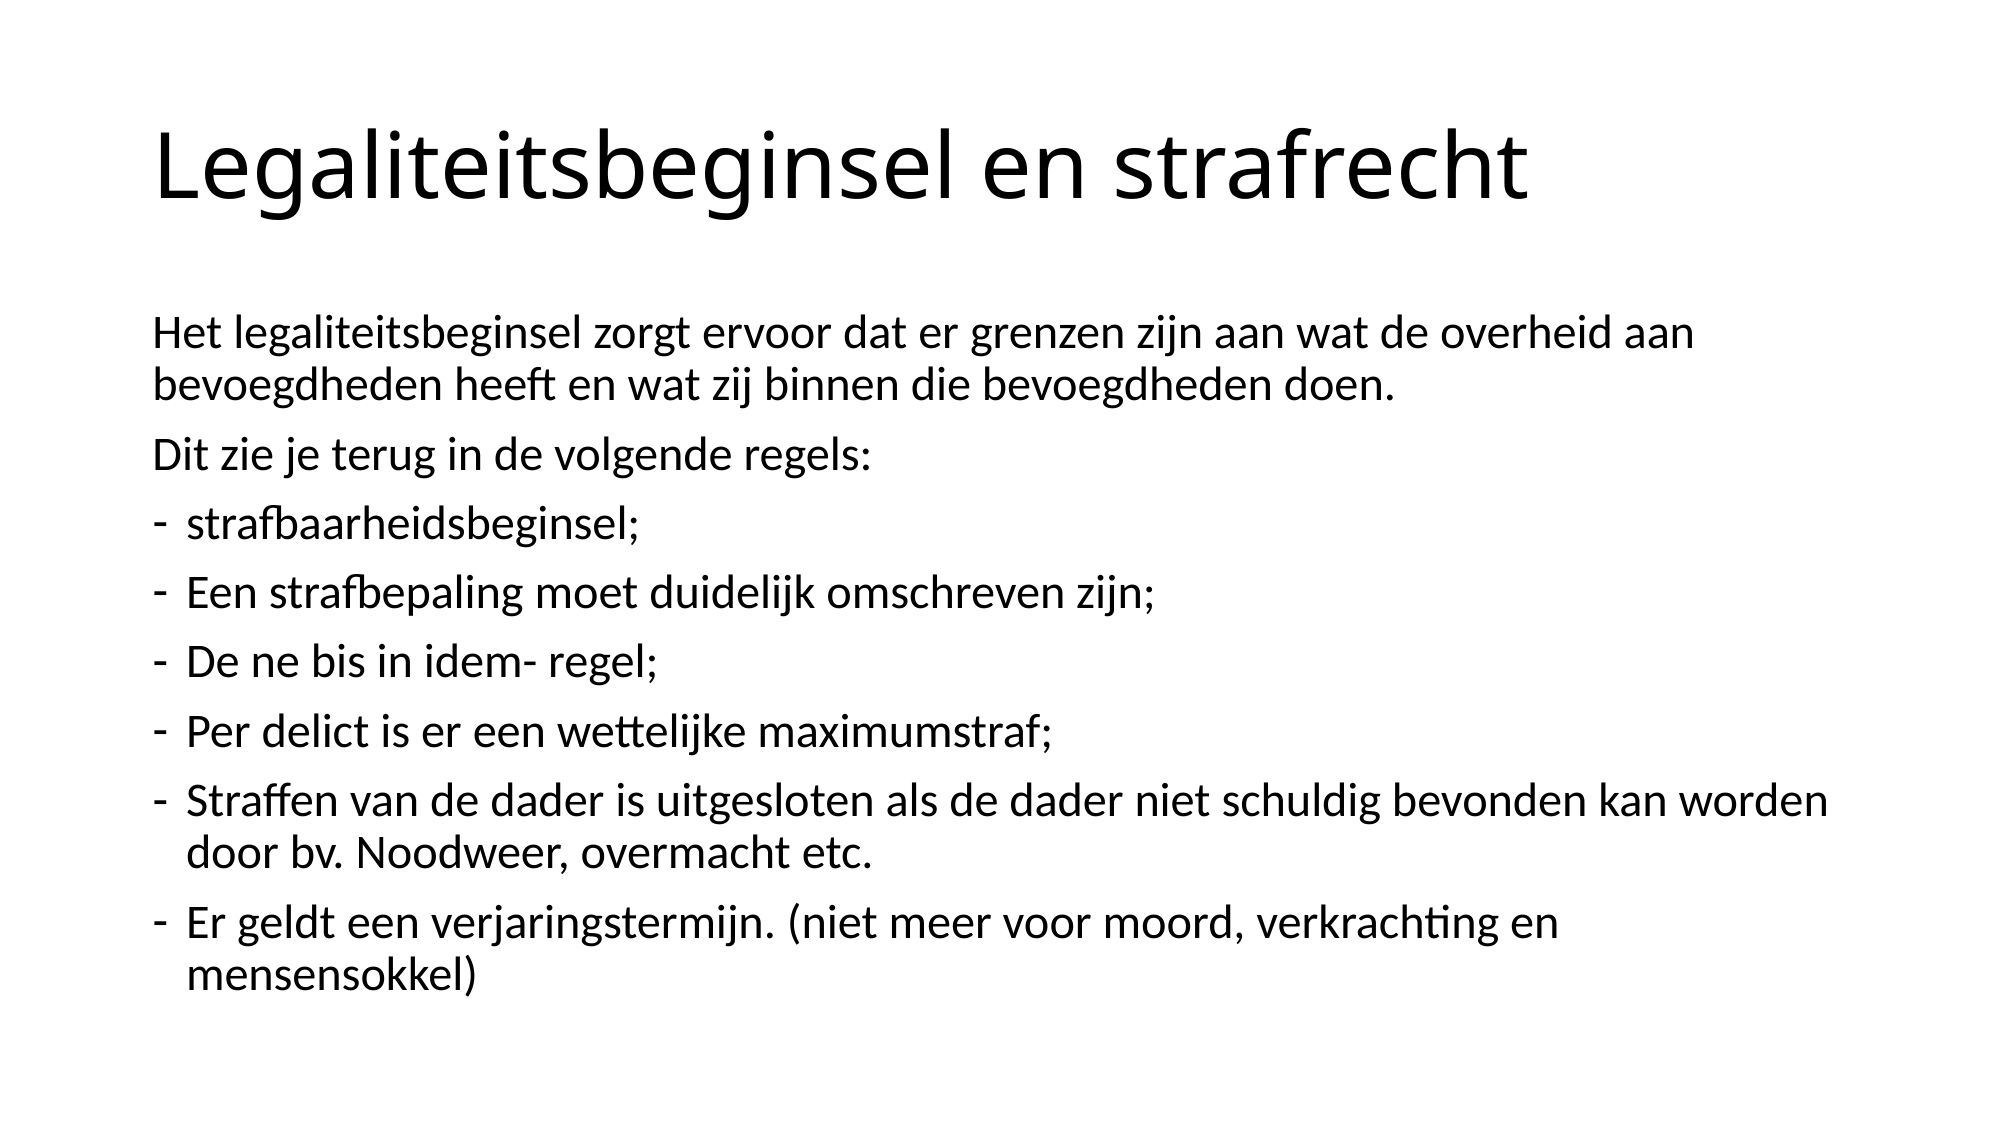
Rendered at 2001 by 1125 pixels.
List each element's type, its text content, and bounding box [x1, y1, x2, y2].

list Het legaliteitsbeginsel zorgt ervoor dat er grenzen zijn aan wat de overheid aan bevoegdheden heeft en wat zij binnen die bevoegdheden doen. Dit zie je terug in de volgende regels: strafbaarheidsbeginsel; Een strafbepaling moet duidelijk omschreven zijn; De ne bis in idem- regel; Per delict is er een wettelijke maximumstraf; Straffen van de dader is uitgesloten als de dader niet schuldig bevonden kan worden door bv. Noodweer, overmacht etc. Er geldt een verjaringstermijn. (niet meer voor moord, verkrachting en mensensokkel) [137, 299, 1863, 1014]
title Legaliteitsbeginsel en strafrecht [137, 59, 1863, 278]
